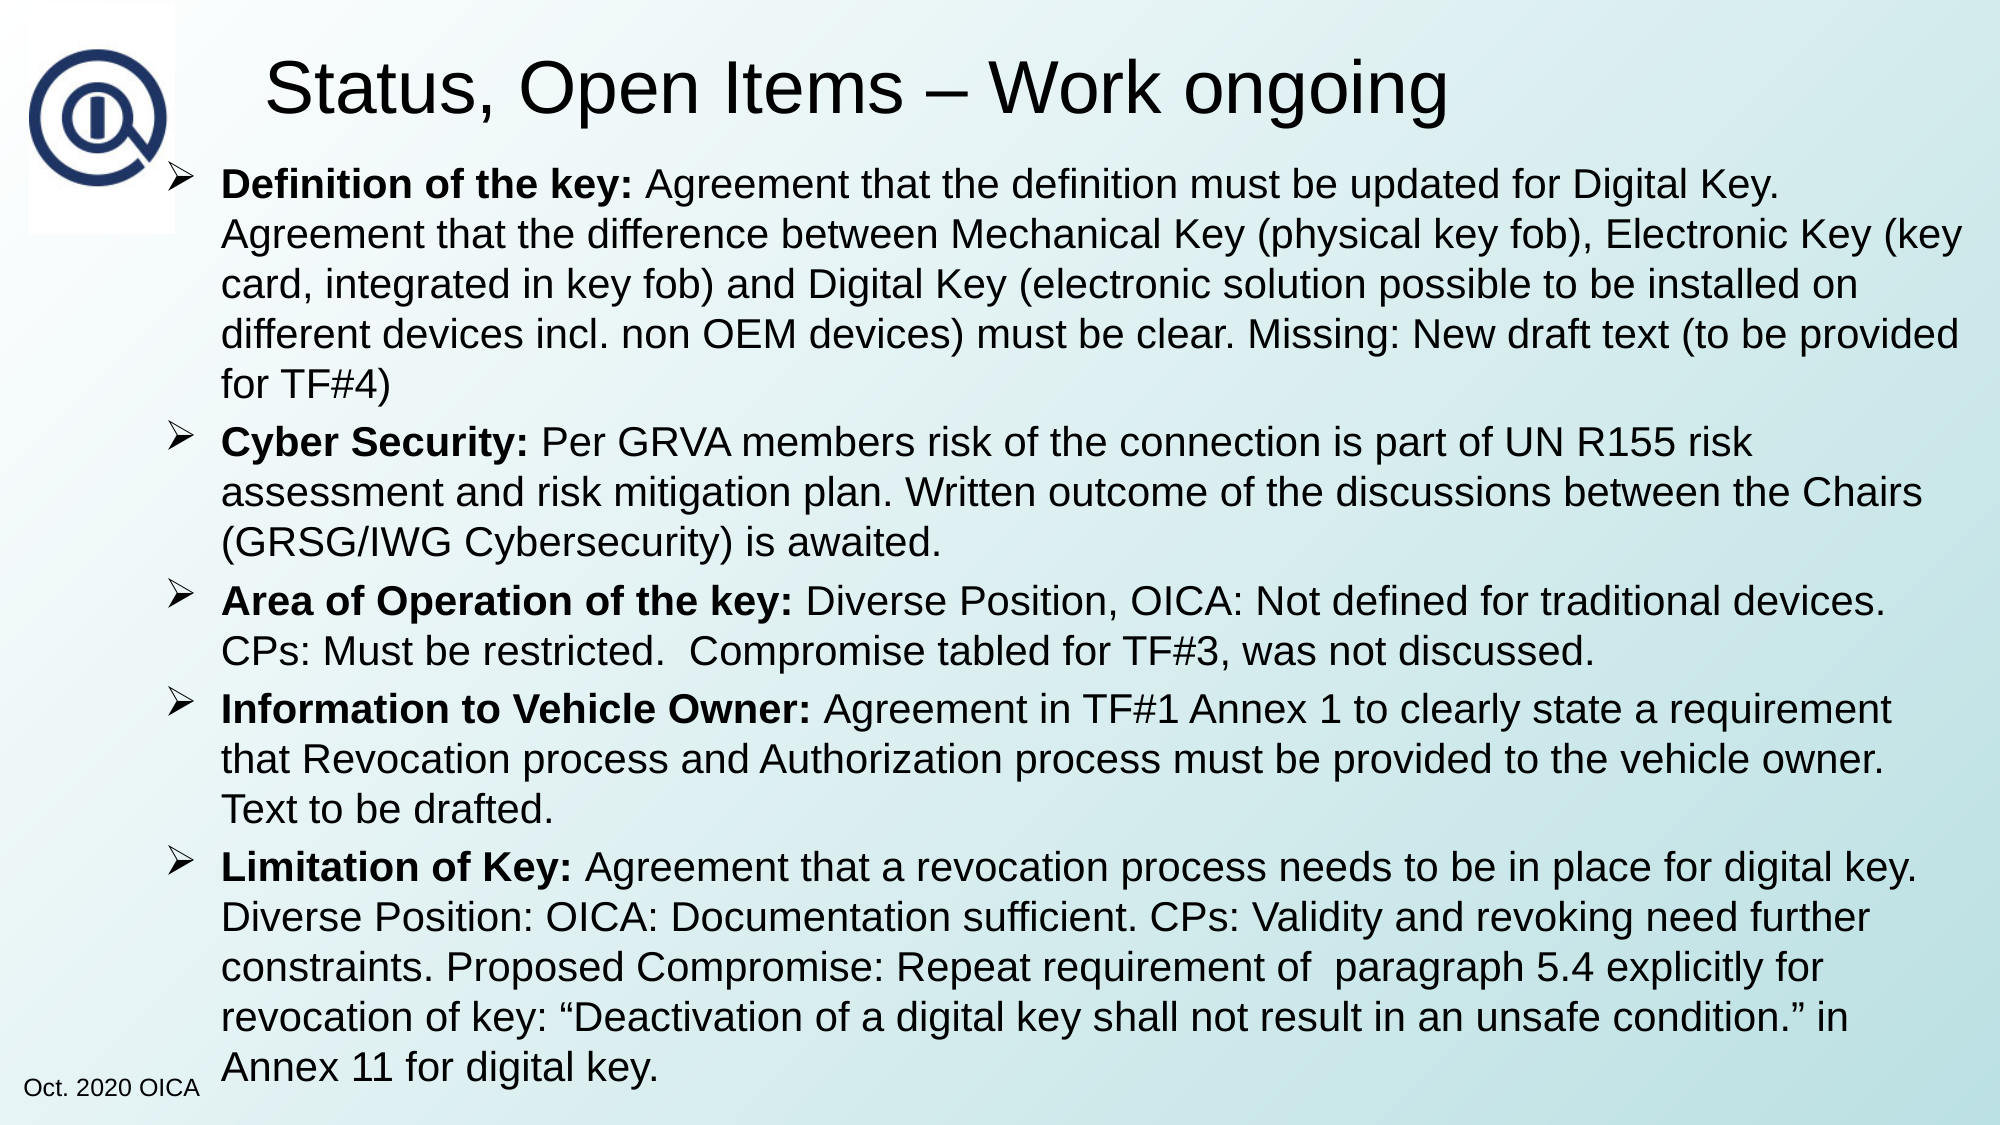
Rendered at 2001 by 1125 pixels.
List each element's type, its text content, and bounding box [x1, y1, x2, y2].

list Definition of the key: Agreement that the definition must be updated for Digital Key. Agreement that the difference between Mechanical Key (physical key fob), Electronic Key (key card, integrated in key fob) and Digital Key (electronic solution possible to be installed on different devices incl. non OEM devices) must be clear. Missing: New draft text (to be provided for TF#4) Cyber Security: Per GRVA members risk of the connection is part of UN R155 risk assessment and risk mitigation plan. Written outcome of the discussions between the Chairs (GRSG/IWG Cybersecurity) is awaited. Area of Operation of the key: Diverse Position, OICA: Not defined for traditional devices. CPs: Must be restricted. Compromise tabled for TF#3, was not discussed. Information to Vehicle Owner: Agreement in TF#1 Annex 1 to clearly state a requirement that Revocation process and Authorization process must be provided to the vehicle owner. Text to be drafted. Limitation of Key: Agreement that a revocation process needs to be in place for digital key. Diverse Position: OICA: Documentation sufficient. CPs: Validity and revoking need further constraints. Proposed Compromise: Repeat requirement of paragraph 5.4 explicitly for revocation of key: “Deactivation of a digital key shall not result in an unsafe condition.” in Annex 11 for digital key. [149, 148, 1981, 1066]
text_box Status, Open Items – Work ongoing [249, 30, 1750, 149]
picture [29, 3, 175, 234]
